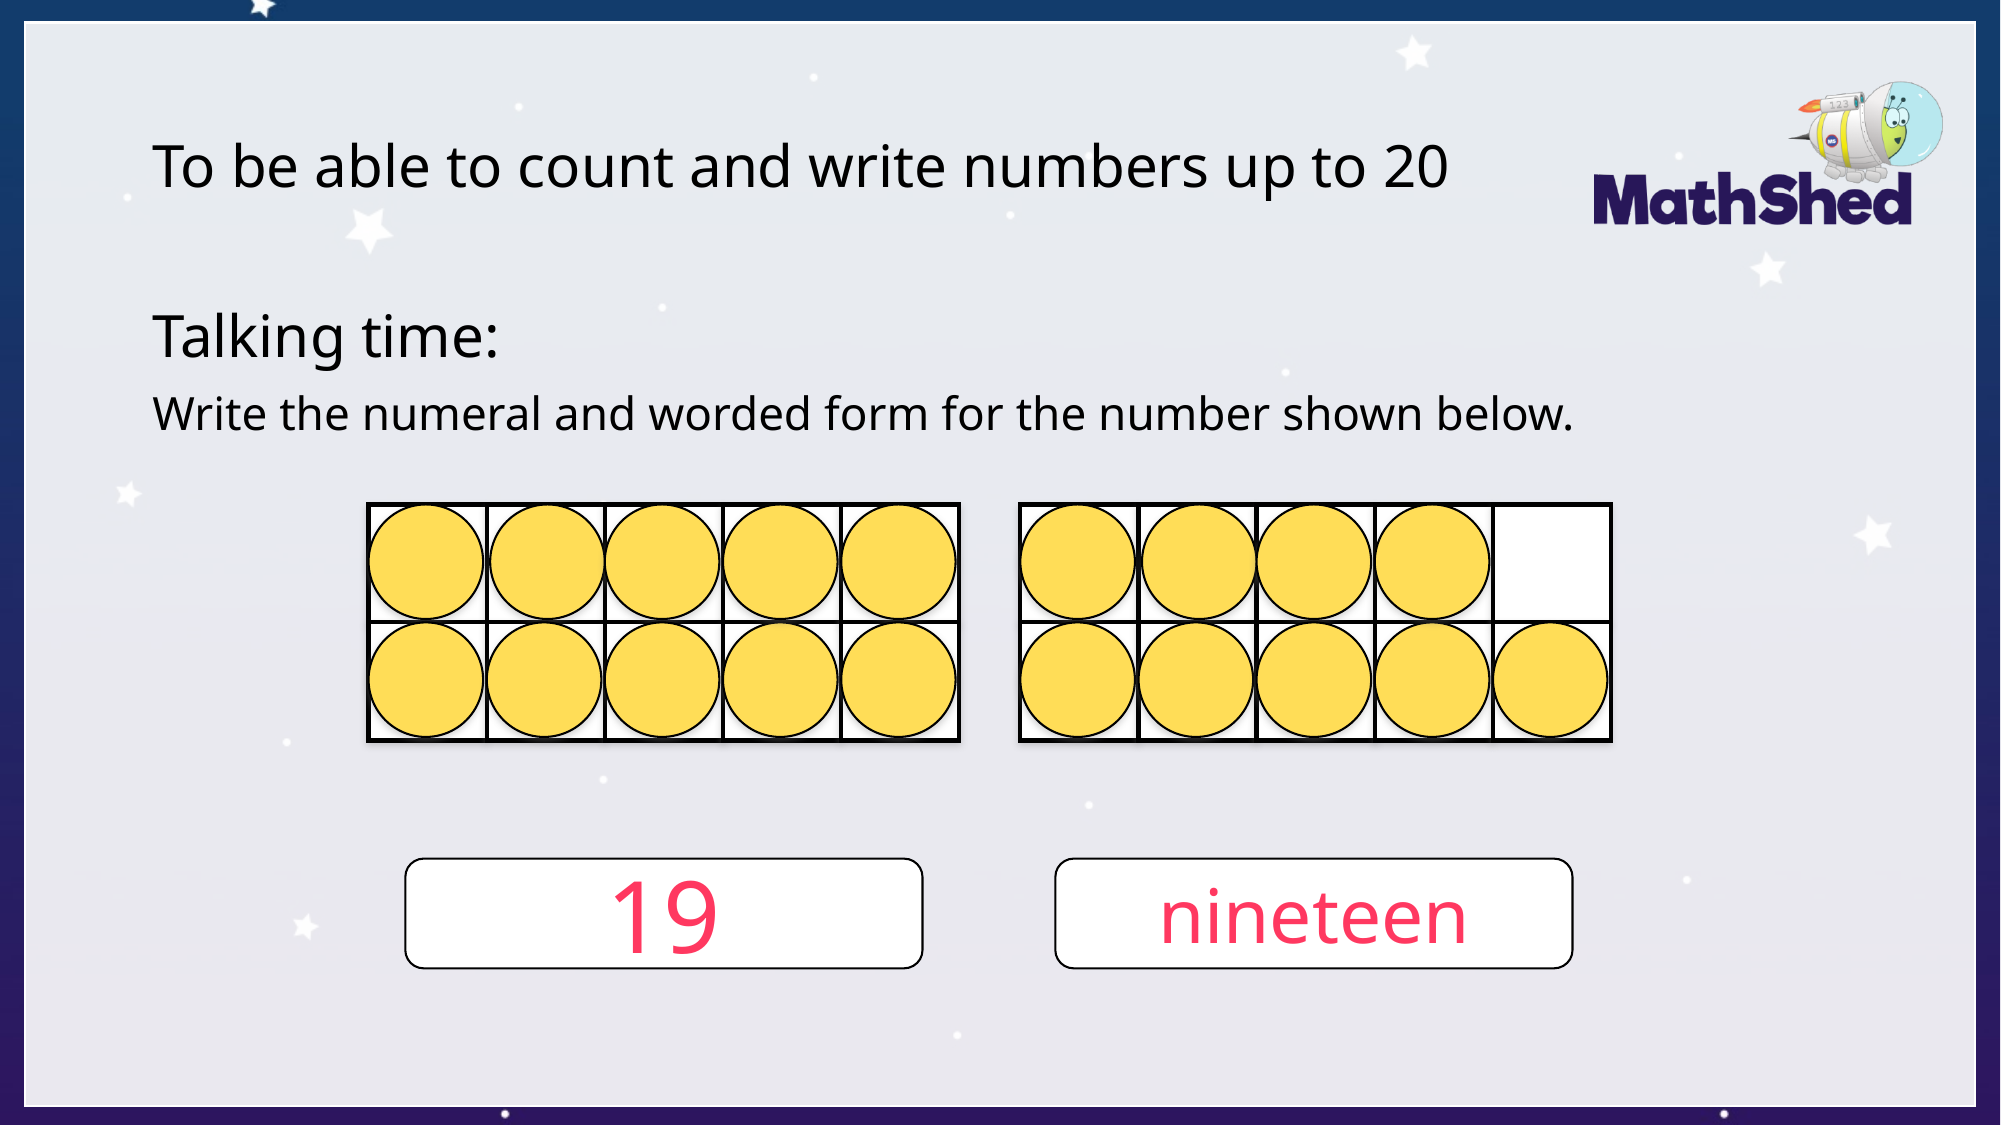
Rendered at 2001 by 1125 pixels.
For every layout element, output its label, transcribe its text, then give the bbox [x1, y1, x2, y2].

text_box [1374, 622, 1412, 662]
text_box [1138, 706, 1175, 741]
text_box [1453, 714, 1489, 741]
text_box [1493, 622, 1541, 658]
text_box [841, 504, 889, 541]
text_box [723, 706, 760, 741]
text_box [691, 594, 719, 622]
text_box [490, 504, 603, 620]
text_box [1097, 622, 1138, 654]
text_box [565, 622, 604, 654]
text_box [604, 622, 642, 661]
text_box [809, 594, 837, 622]
text_box [1138, 579, 1171, 622]
text_box [1559, 622, 1611, 679]
text_box [576, 598, 601, 622]
text_box [1570, 686, 1611, 741]
text_box [1217, 622, 1256, 654]
text_box [1097, 712, 1134, 741]
text_box [1020, 706, 1057, 741]
list Talking time: Write the numeral and worded form for the number shown below. [137, 299, 1863, 1014]
text_box [1493, 622, 1608, 737]
text_box [1020, 504, 1068, 541]
text_box [1256, 622, 1371, 737]
text_box [1020, 622, 1135, 737]
text_box [1493, 707, 1530, 741]
text_box [800, 622, 837, 654]
text_box [604, 622, 720, 737]
text_box [564, 712, 601, 741]
text_box [486, 622, 525, 660]
text_box [604, 704, 642, 741]
text_box [1374, 703, 1413, 741]
text_box [368, 622, 483, 737]
text_box [1322, 504, 1374, 538]
text_box [841, 622, 878, 659]
text_box [723, 622, 760, 659]
text_box [1374, 585, 1404, 622]
text_box [1461, 596, 1489, 622]
text_box [1215, 712, 1252, 741]
text_box [1256, 591, 1284, 622]
text_box [446, 713, 483, 741]
text_box [682, 712, 719, 741]
text_box [486, 622, 602, 737]
text_box [671, 504, 723, 536]
text_box [1256, 706, 1293, 741]
text_box [368, 706, 406, 741]
text_box [486, 581, 518, 622]
text_box [1374, 624, 1490, 737]
text_box [604, 504, 720, 620]
text_box [1374, 504, 1490, 620]
text_box [368, 622, 405, 660]
text_box [1228, 602, 1252, 622]
text_box [1020, 588, 1048, 622]
text_box [907, 504, 960, 622]
text_box [1441, 504, 1493, 534]
text_box [368, 504, 417, 542]
text_box [1142, 504, 1255, 620]
text_box [604, 589, 633, 622]
text_box [368, 588, 397, 622]
text_box [723, 504, 771, 541]
text_box [1256, 504, 1304, 538]
text_box [841, 706, 878, 741]
text_box [1138, 504, 1191, 551]
text_box [1256, 622, 1293, 659]
text_box nineteen [1054, 857, 1574, 970]
text_box [723, 624, 838, 737]
text_box 19 [404, 857, 924, 970]
text_box [1342, 591, 1371, 622]
text_box [841, 622, 956, 737]
text_box [1256, 504, 1371, 620]
text_box [789, 504, 841, 536]
text_box [1453, 622, 1489, 652]
text_box [368, 504, 484, 620]
text_box [1086, 504, 1138, 536]
text_box [486, 504, 538, 549]
text_box [918, 622, 960, 741]
text_box [434, 504, 486, 536]
text_box [1374, 504, 1424, 544]
text_box [604, 504, 653, 541]
text_box [800, 712, 837, 741]
text_box [682, 622, 723, 654]
text_box [723, 504, 838, 620]
text_box [1493, 504, 1611, 622]
text_box [454, 595, 483, 622]
picture [0, 0, 2001, 1125]
text_box [486, 704, 524, 741]
text_box [1208, 504, 1256, 528]
text_box [723, 588, 751, 622]
text_box [556, 504, 604, 531]
text_box [446, 622, 486, 654]
text_box [841, 588, 869, 622]
text_box [1333, 709, 1371, 741]
text_box [1138, 622, 1177, 659]
text_box [1020, 622, 1057, 659]
text_box [1138, 622, 1253, 737]
title To be able to count and write numbers up to 20 [137, 59, 1578, 278]
text_box [1333, 622, 1374, 656]
text_box [1106, 594, 1134, 622]
text_box [1020, 504, 1135, 620]
text_box [841, 504, 956, 620]
